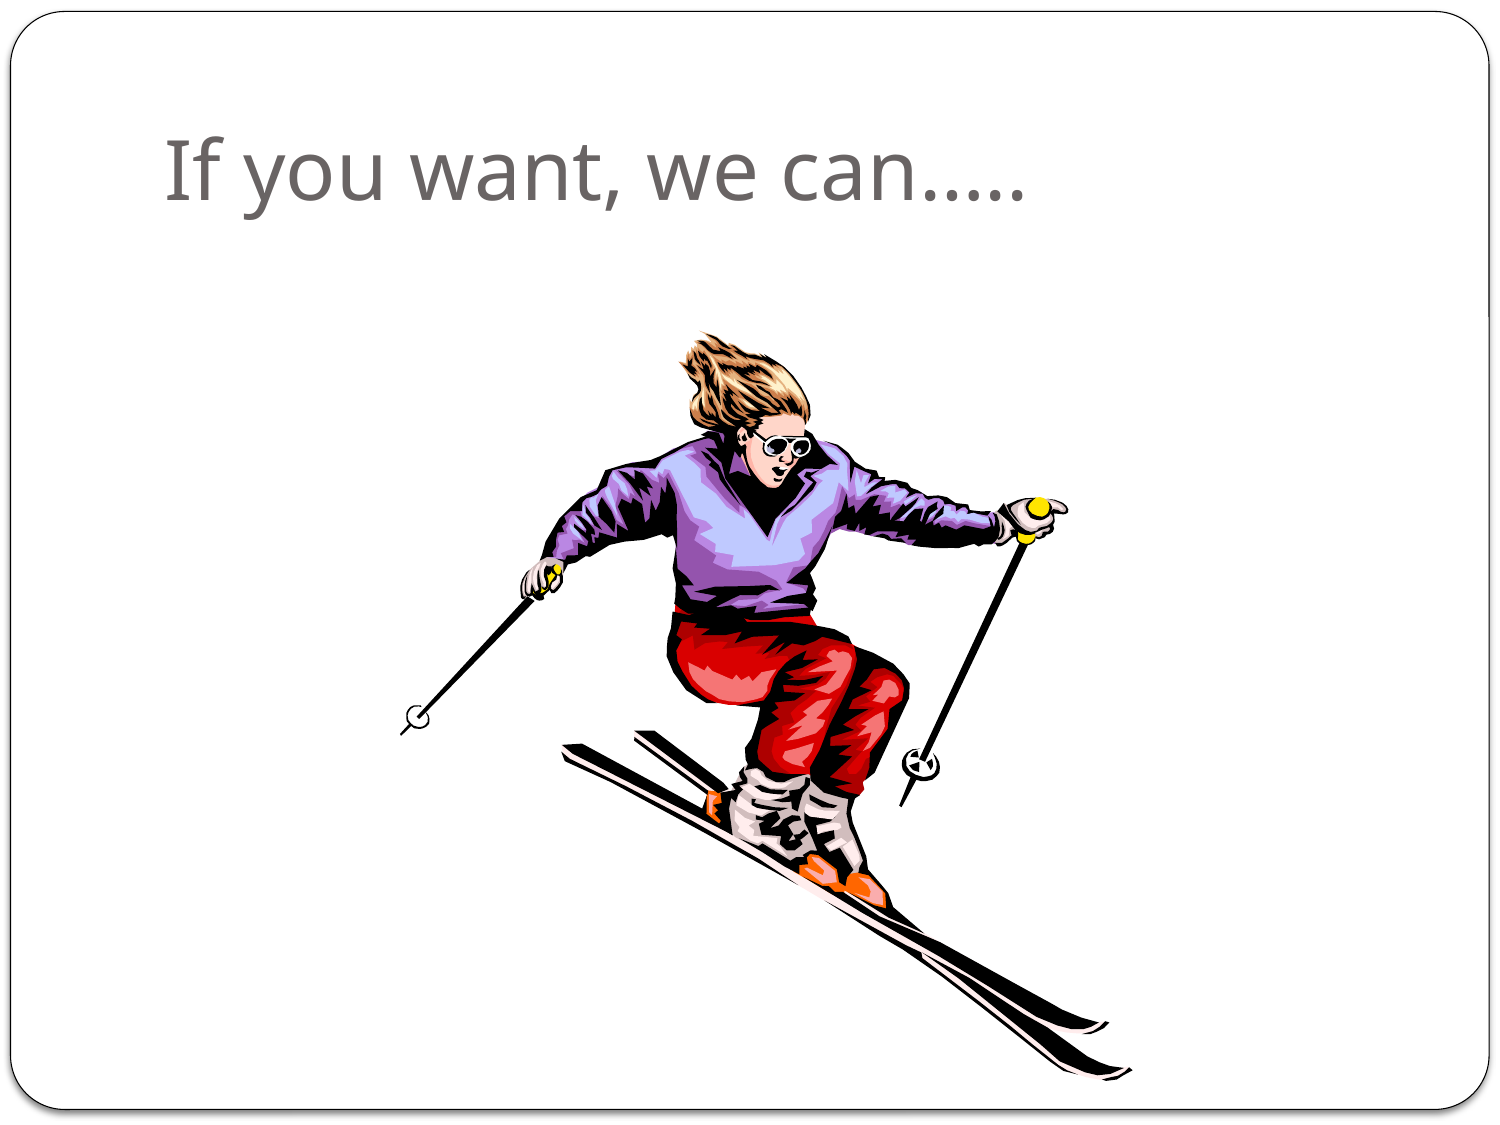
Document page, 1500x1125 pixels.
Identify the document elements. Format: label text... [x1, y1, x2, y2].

picture [399, 324, 1140, 1088]
title If you want, we can….. [150, 45, 1425, 233]
